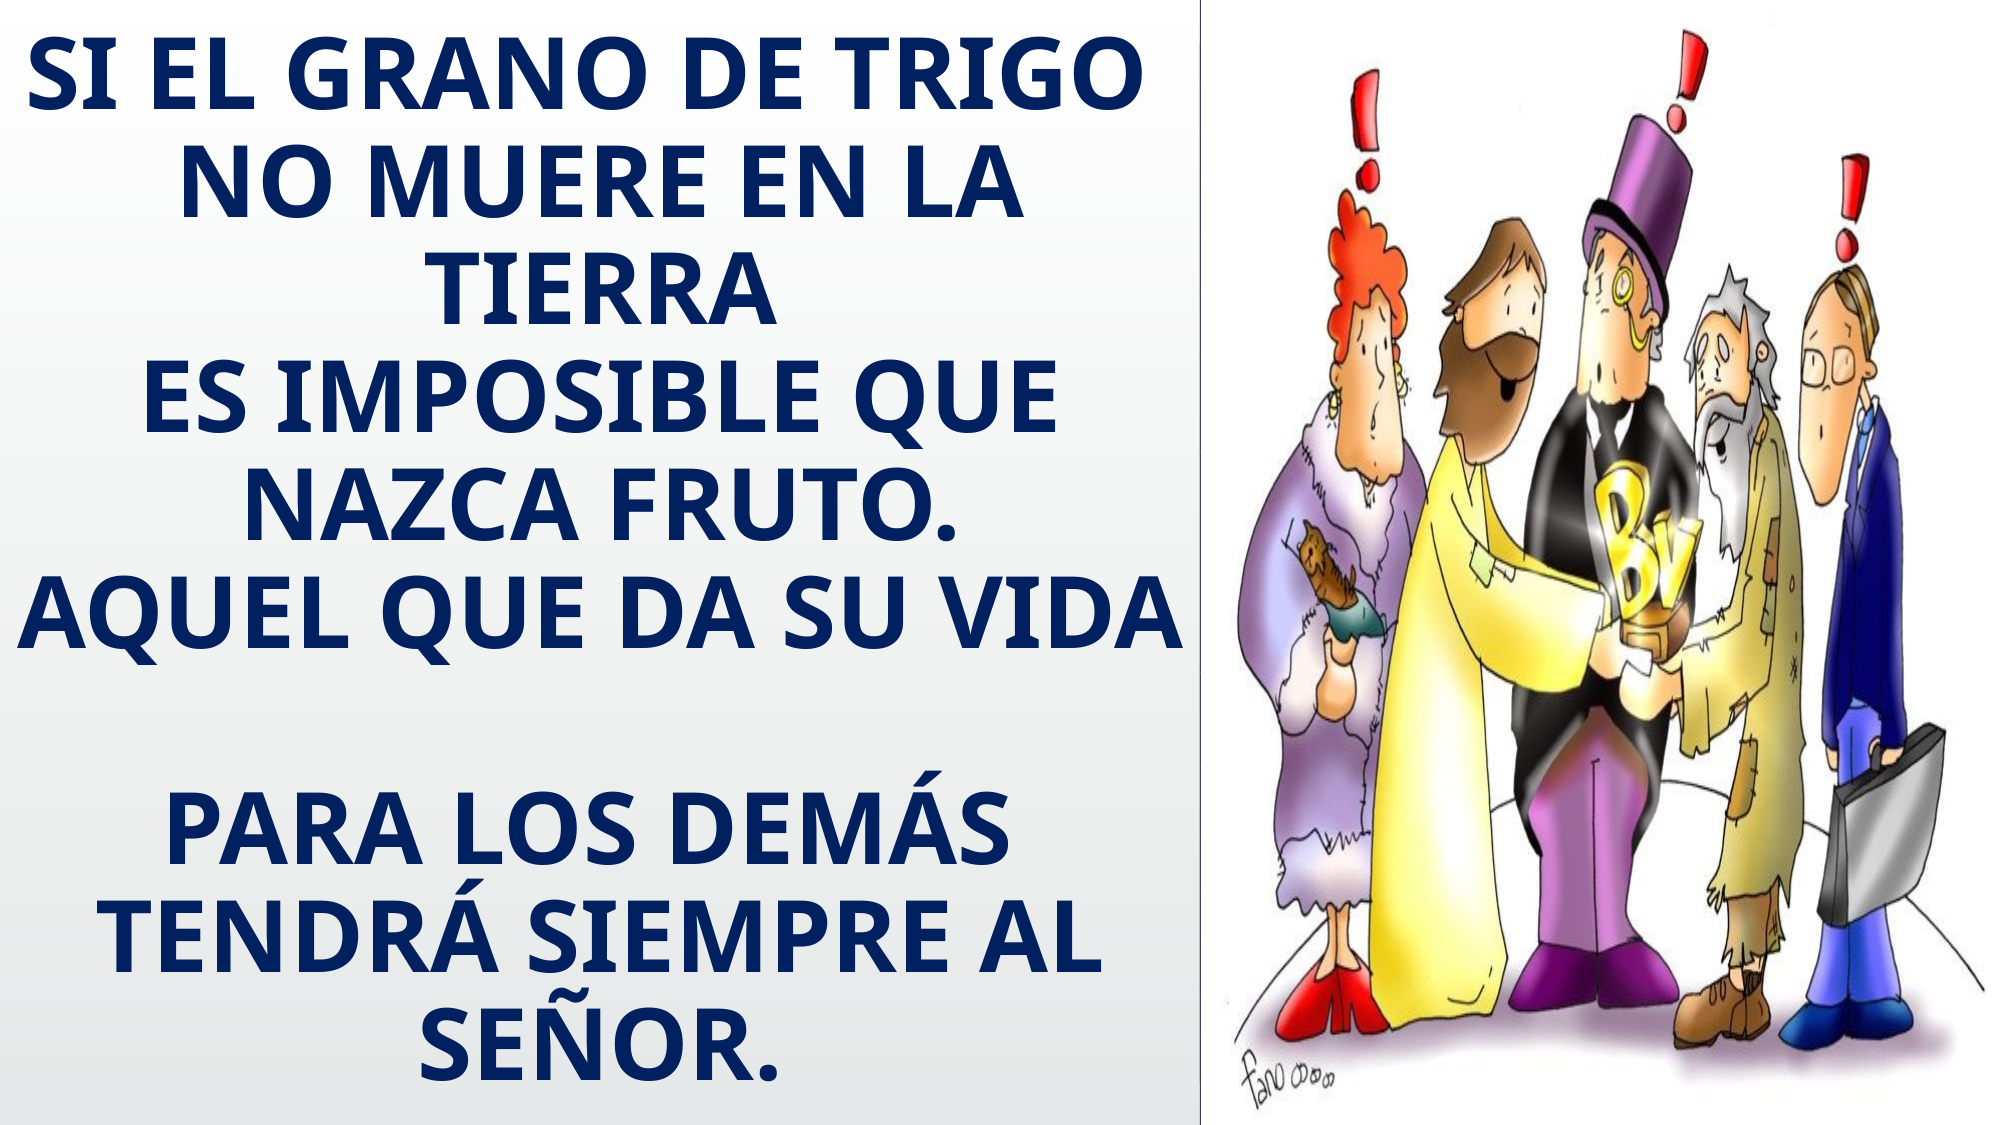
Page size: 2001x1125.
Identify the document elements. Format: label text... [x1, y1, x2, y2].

title SI EL GRANO DE TRIGO NO MUERE EN LA TIERRA ES IMPOSIBLE QUE NAZCA FRUTO. AQUEL QUE DA SU VIDA PARA LOS DEMÁS TENDRÁ SIEMPRE AL SEÑOR. [0, 0, 1200, 1125]
picture [1200, 0, 2000, 1125]
